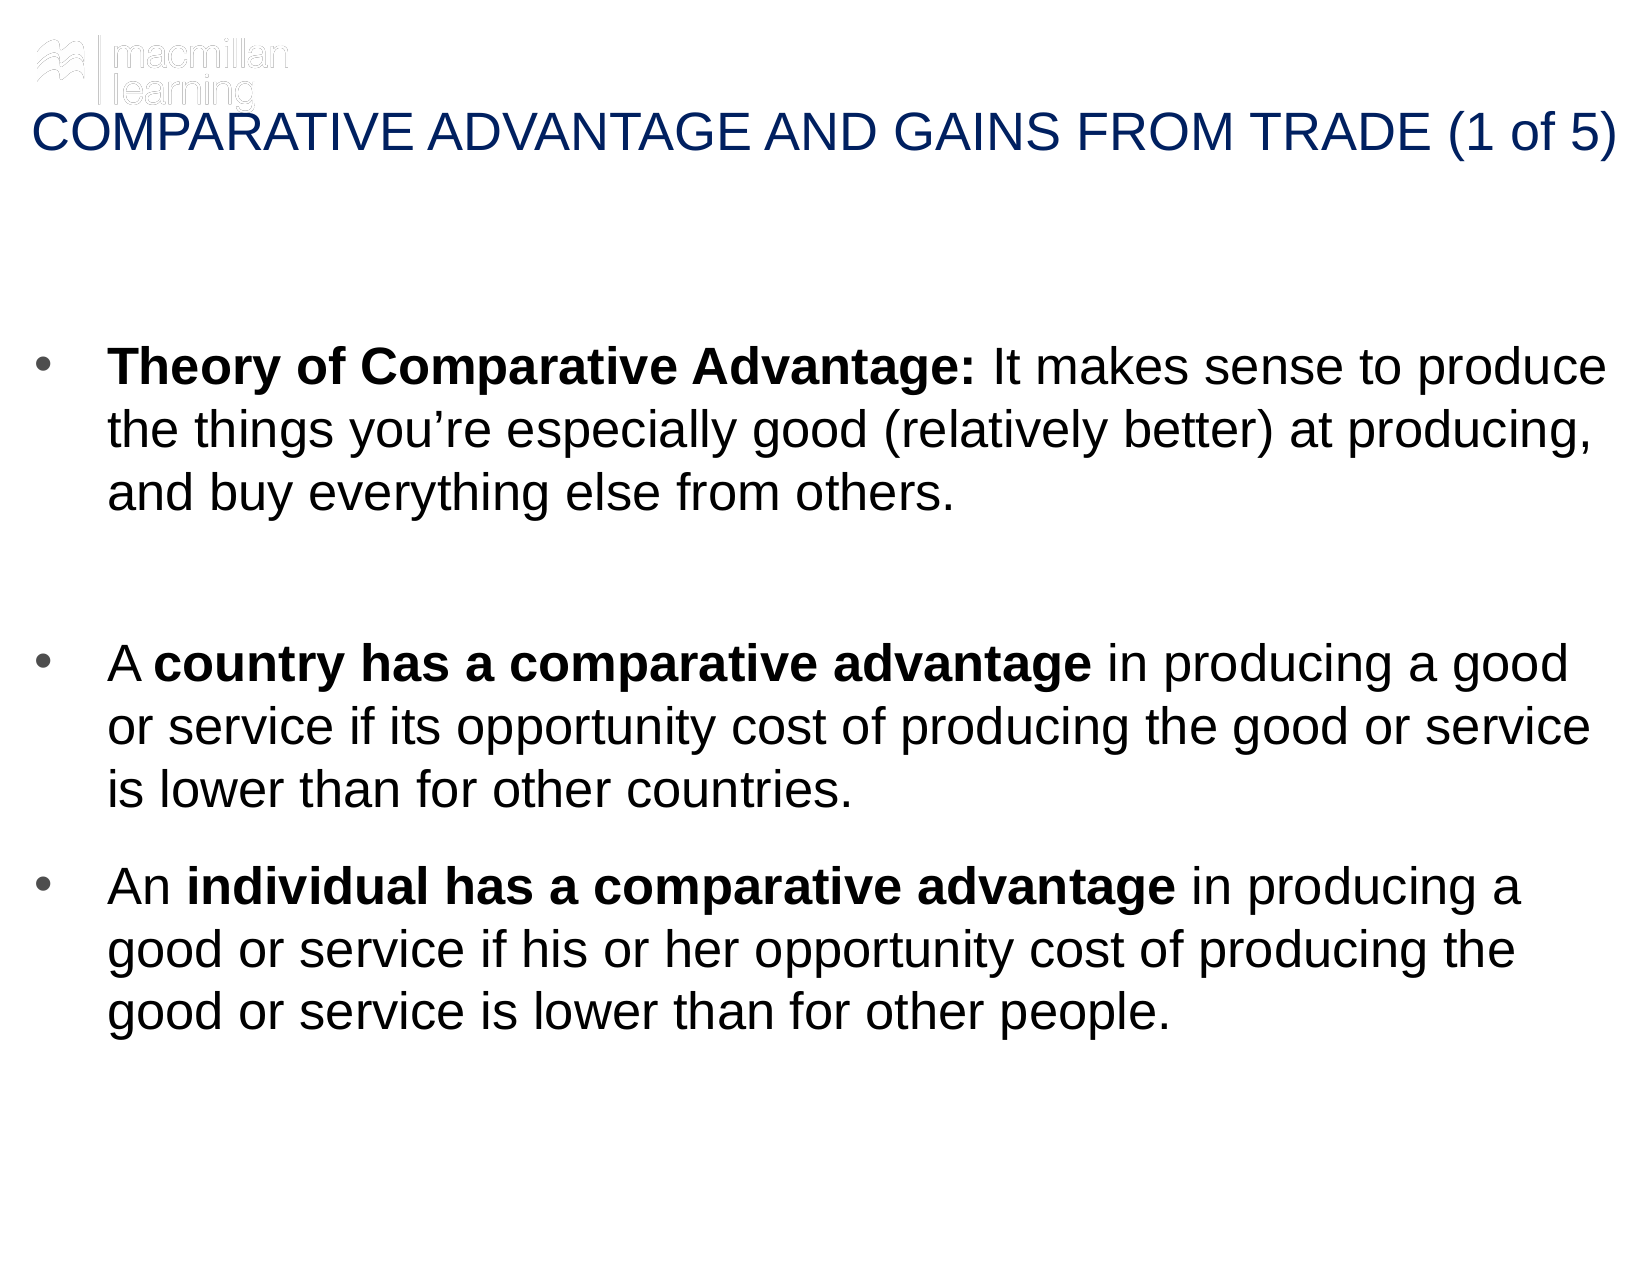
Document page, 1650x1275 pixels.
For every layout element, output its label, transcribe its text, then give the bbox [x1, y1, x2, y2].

list Theory of Comparative Advantage: It makes sense to produce the things you’re especially good (relatively better) at producing, and buy everything else from others. A country has a comparative advantage in producing a good or service if its opportunity cost of producing the good or service is lower than for other countries. An individual has a comparative advantage in producing a good or service if his or her opportunity cost of producing the good or service is lower than for other people. [19, 317, 1628, 1059]
picture [37, 35, 288, 62]
title COMPARATIVE ADVANTAGE AND GAINS FROM TRADE (1 of 5) [0, 62, 1650, 197]
